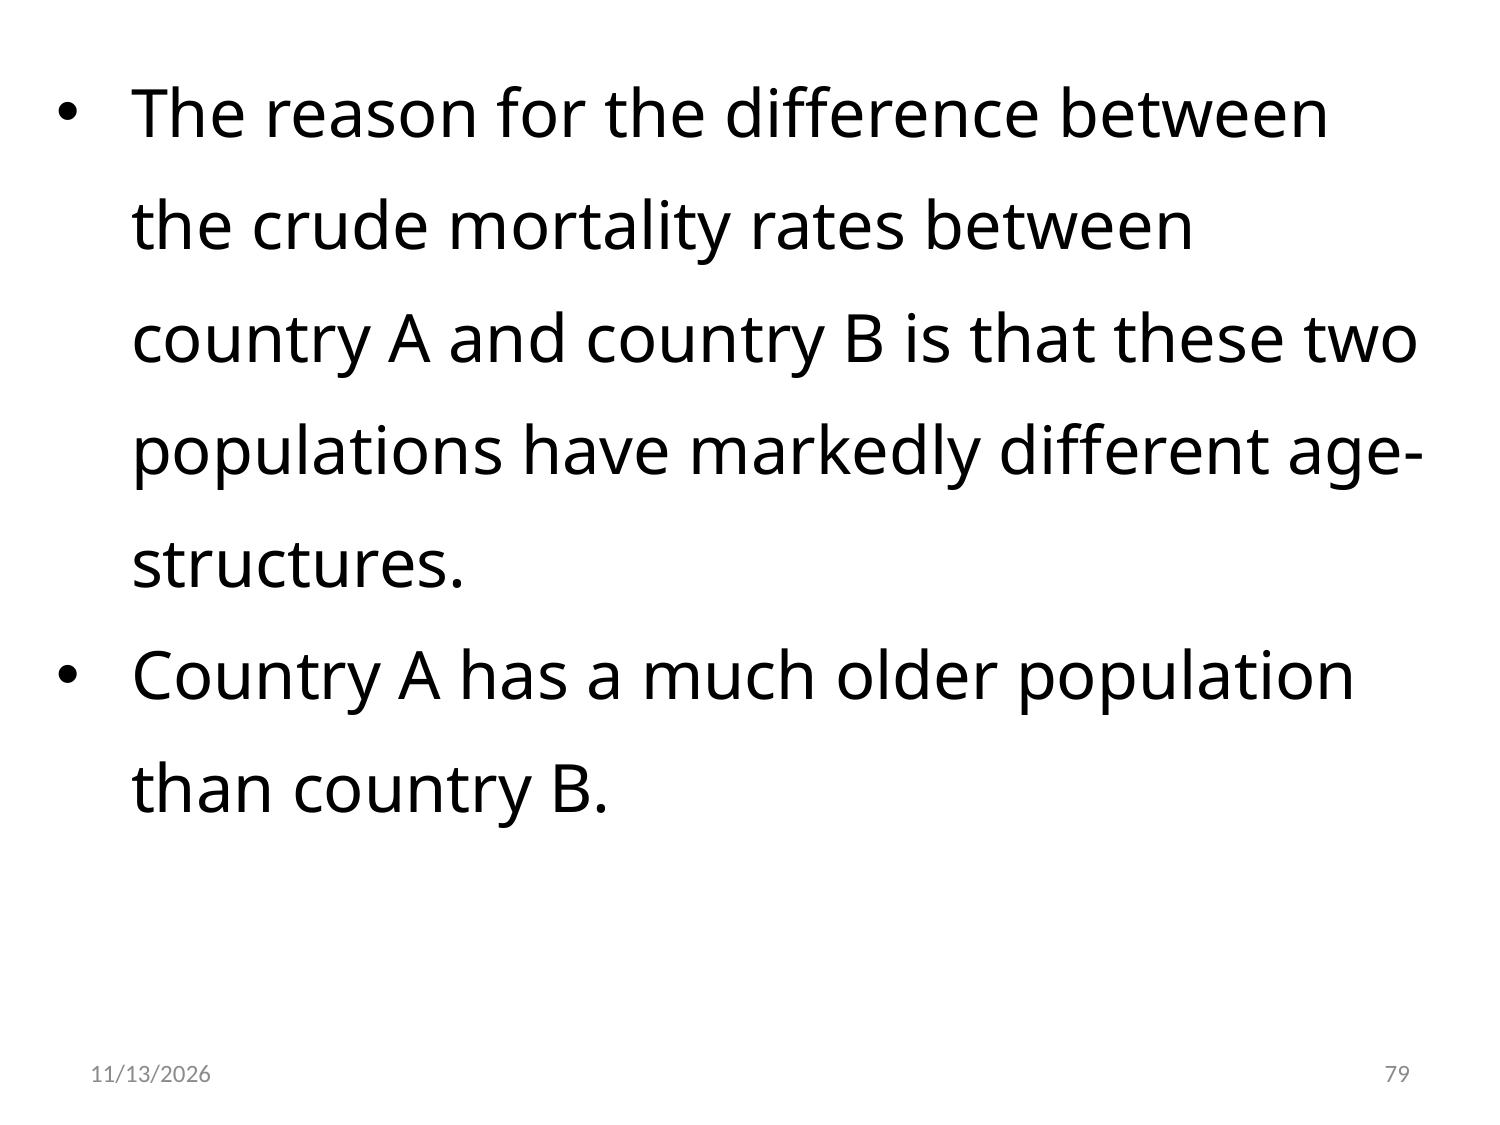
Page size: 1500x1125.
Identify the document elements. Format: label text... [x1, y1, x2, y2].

text_box The reason for the difference between the crude mortality rates between country A and country B is that these two populations have markedly different age-structures. Country A has a much older population than country B. [41, 30, 1459, 834]
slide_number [75, 1042, 425, 1103]
slide_number 79 [1074, 1042, 1425, 1103]
